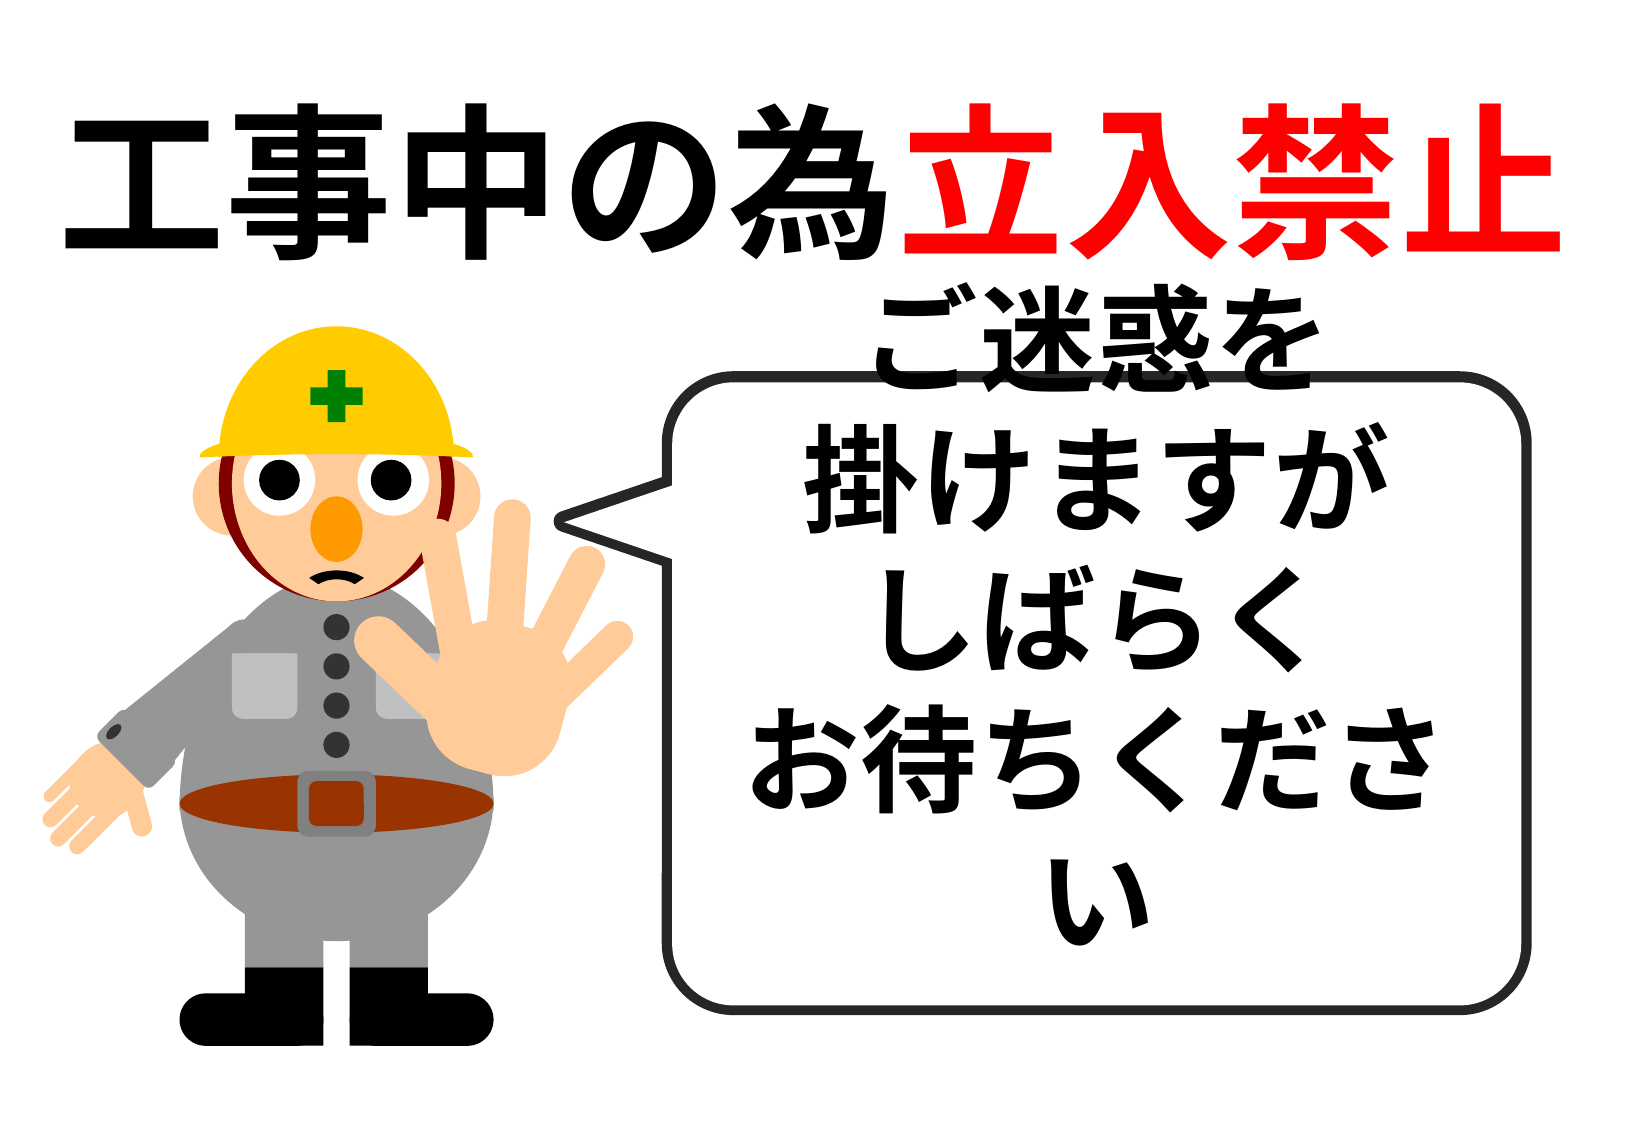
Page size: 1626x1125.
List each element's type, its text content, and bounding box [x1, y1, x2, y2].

text_box 工事中の為立入禁止 [0, 71, 1625, 287]
text_box ご迷惑を 掛けますが しばらく お待ちください [672, 287, 1522, 381]
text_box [14, 325, 647, 1047]
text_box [563, 381, 1522, 1006]
